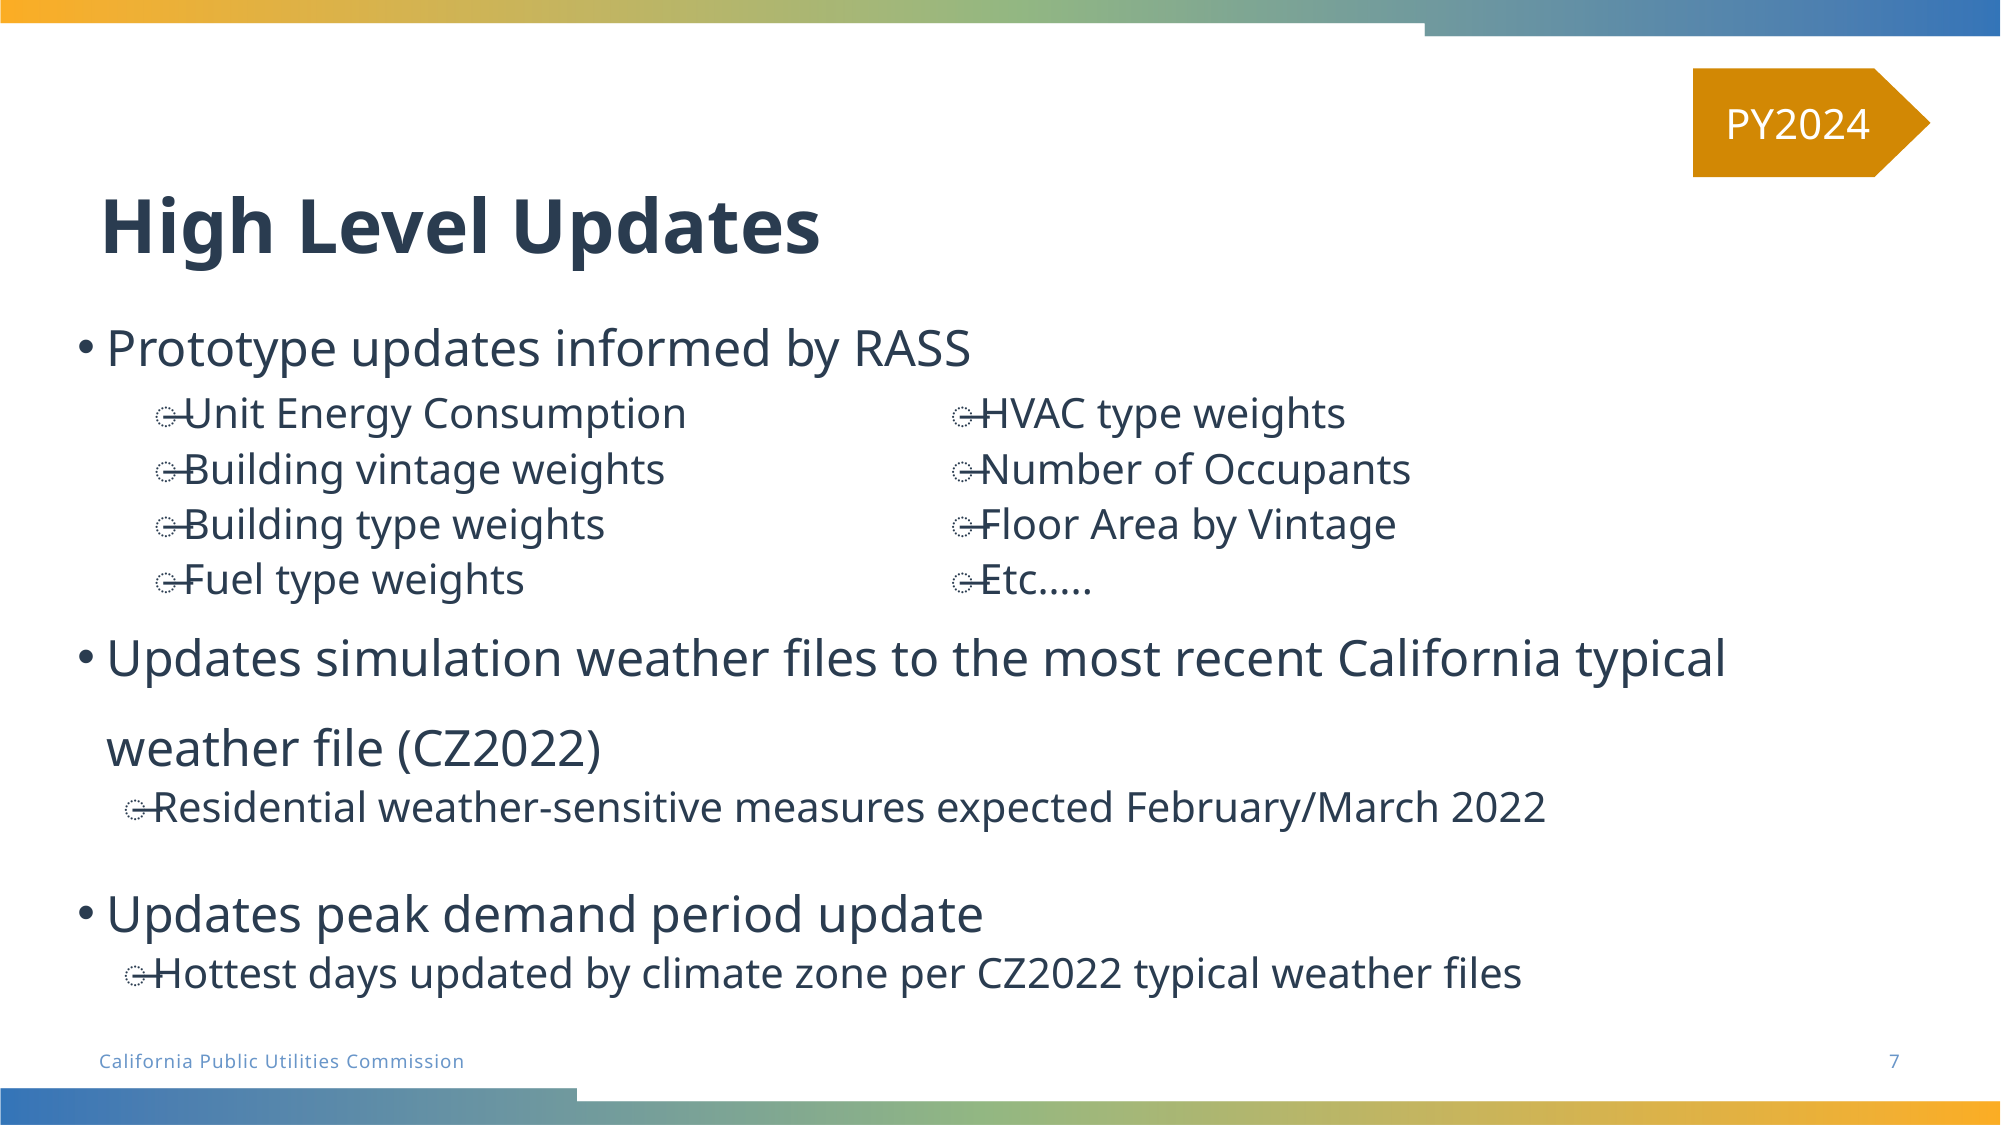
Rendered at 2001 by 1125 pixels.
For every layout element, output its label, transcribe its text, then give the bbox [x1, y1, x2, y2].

title High Level Updates [99, 59, 1900, 278]
text_box PY2024 [1692, 67, 1933, 179]
slide_number 7 [1837, 1050, 1900, 1080]
list Prototype updates informed by RASS Updates simulation weather files to the most recent California typical weather file (CZ2022) Residential weather-sensitive measures expected February/March 2022 Updates peak demand period update Hottest days updated by climate zone per CZ2022 typical weather files [77, 285, 1900, 995]
text_box Unit Energy Consumption Building vintage weights Building type weights Fuel type weights [107, 392, 886, 610]
picture [0, 0, 2001, 1125]
text_box HVAC type weights Number of Occupants Floor Area by Vintage Etc….. [904, 392, 1605, 610]
